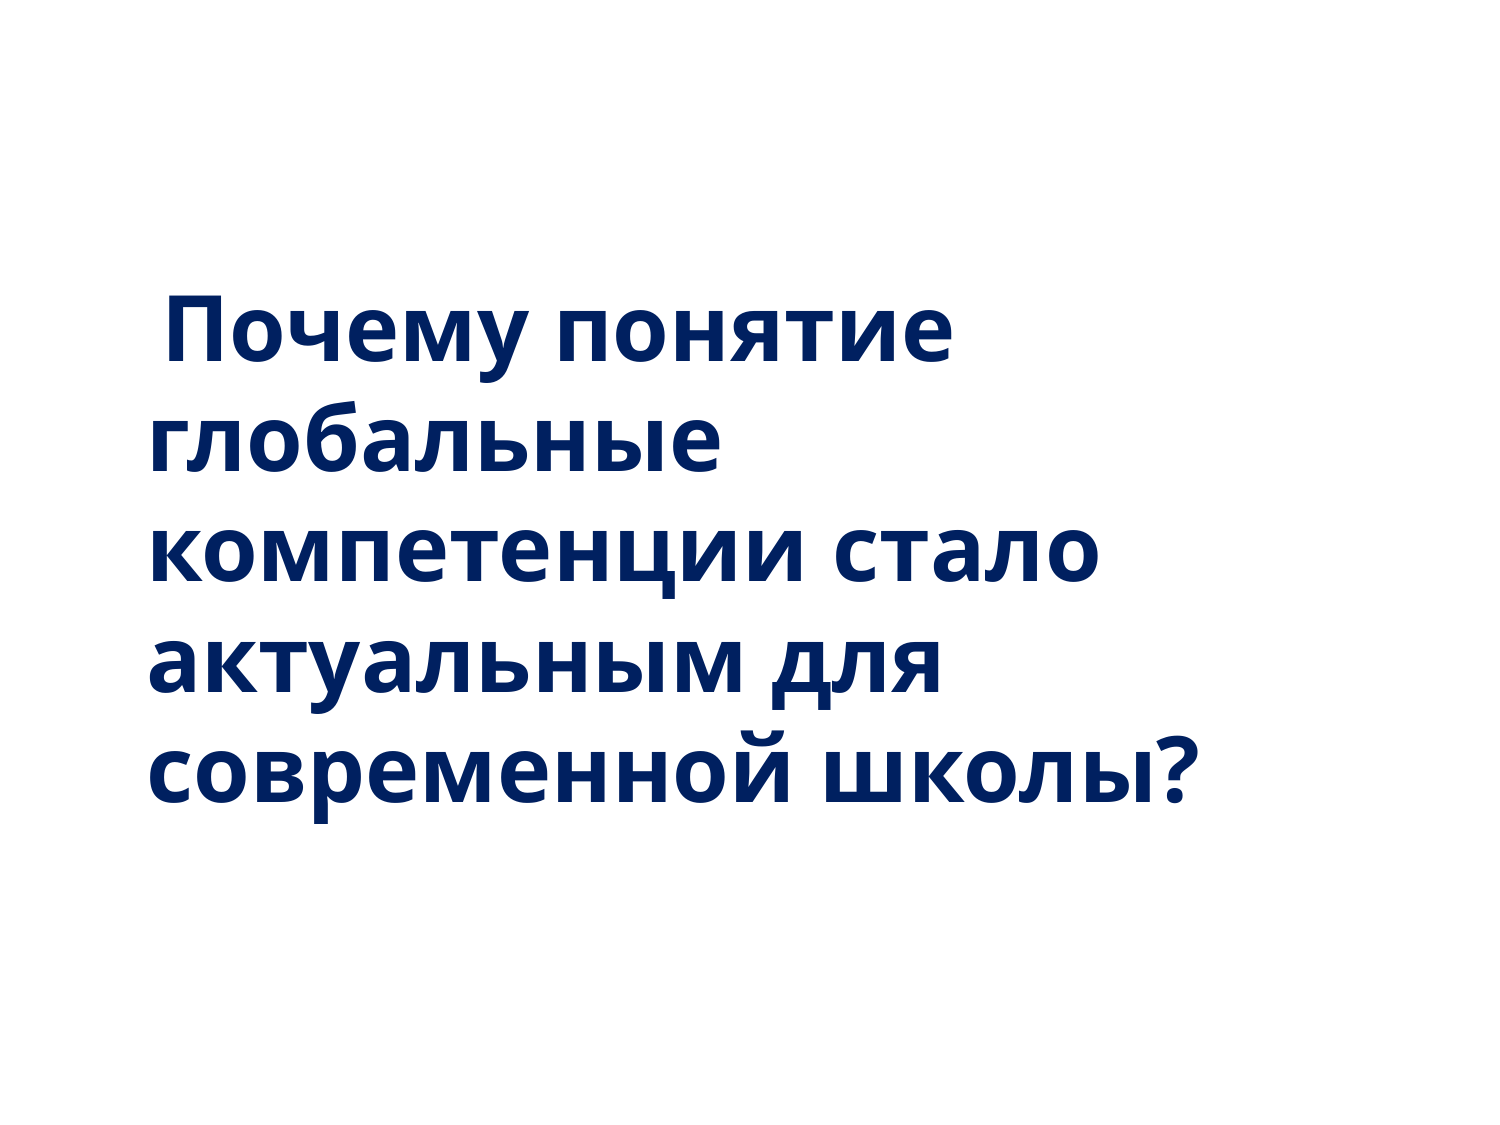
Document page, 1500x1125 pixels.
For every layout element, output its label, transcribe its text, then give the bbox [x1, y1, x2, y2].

list Почему понятие глобальные компетенции стало актуальным для современной школы? [75, 262, 1425, 1005]
